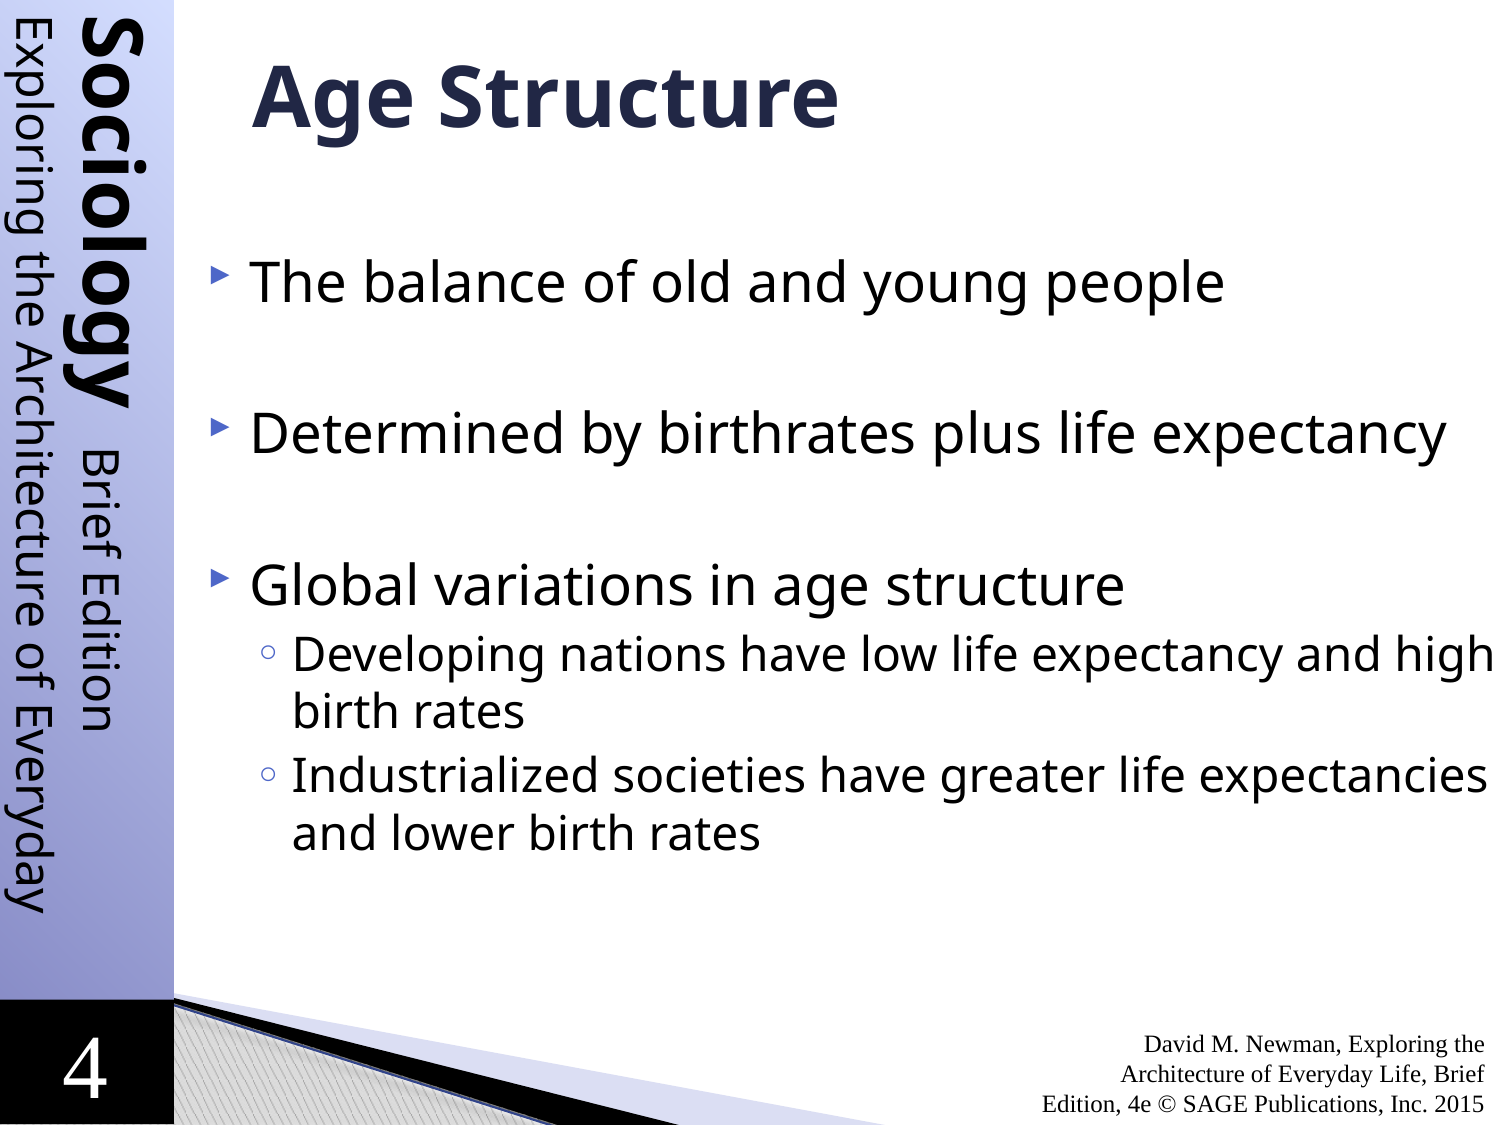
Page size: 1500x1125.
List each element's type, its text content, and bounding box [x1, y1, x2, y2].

picture [174, 1003, 558, 1125]
list The balance of old and young people Determined by birthrates plus life expectancy Global variations in age structure Developing nations have low life expectancy and high birth rates Industrialized societies have greater life expectancies and lower birth rates [174, 162, 1500, 905]
footer David M. Newman, Exploring the Architecture of Everyday Life, Brief Edition, 4e © SAGE Publications, Inc. 2015 [1025, 1065, 1500, 1125]
title Age Structure [237, 0, 1500, 188]
